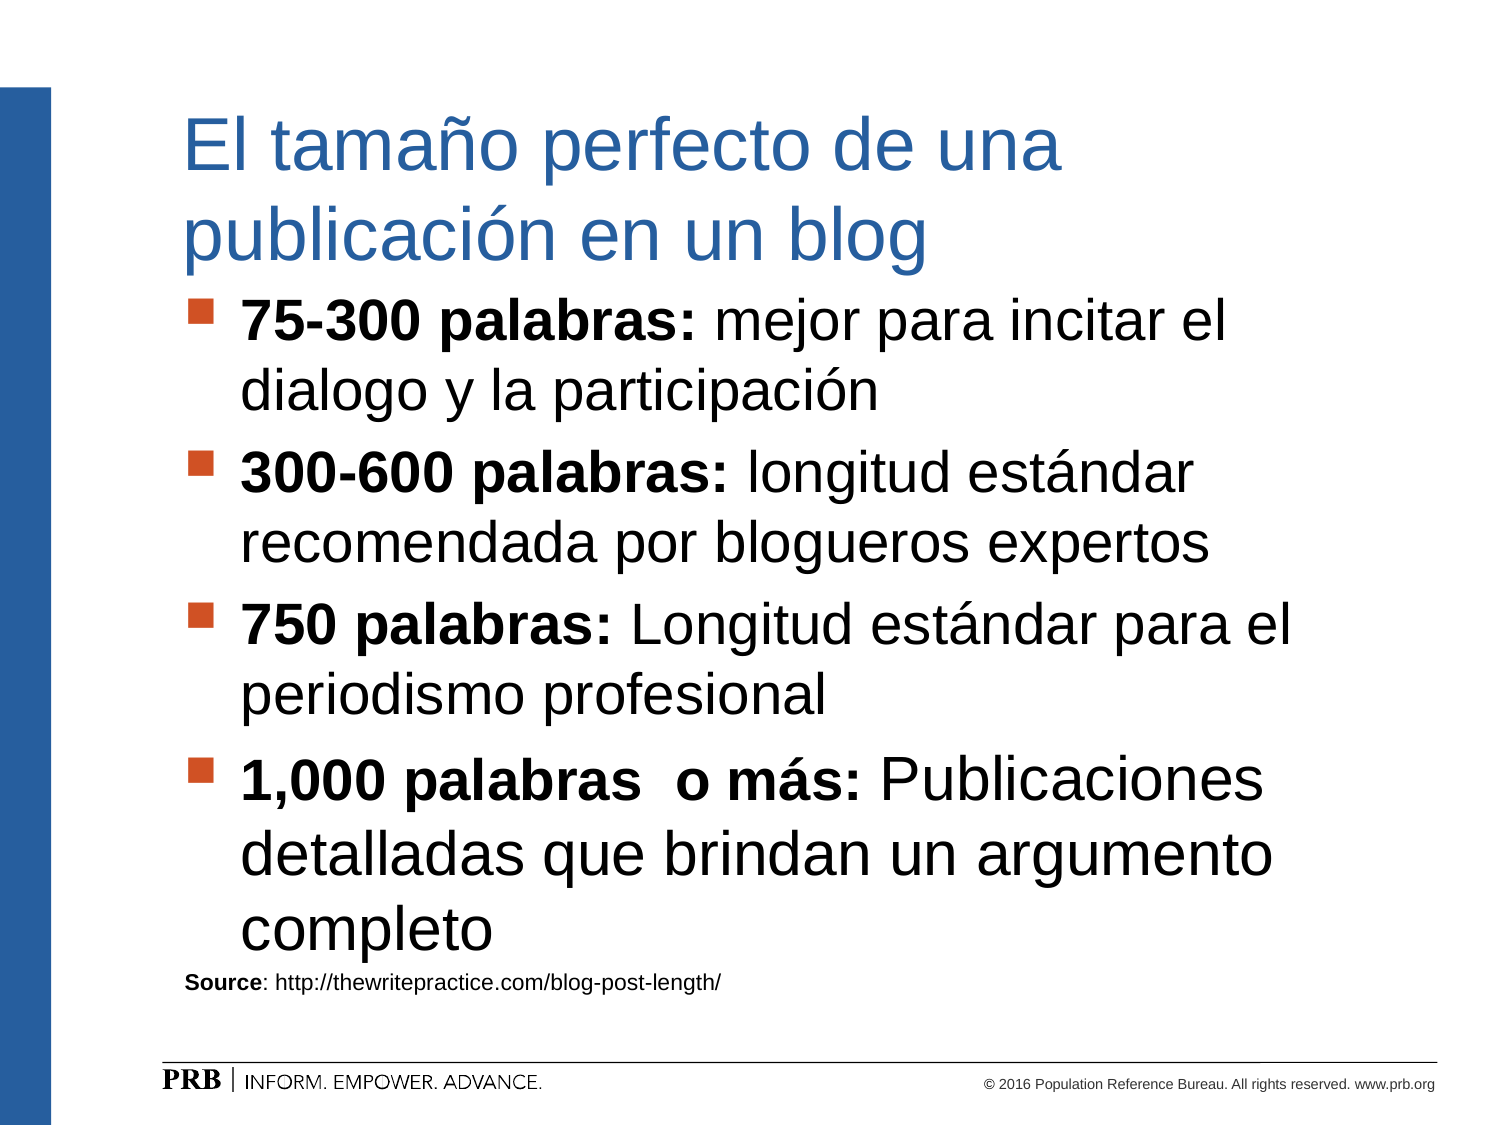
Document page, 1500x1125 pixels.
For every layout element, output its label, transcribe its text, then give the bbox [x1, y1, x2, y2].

list 75-300 palabras: mejor para incitar el dialogo y la participación 300-600 palabras: longitud estándar recomendada por blogueros expertos 750 palabras: Longitud estándar para el periodismo profesional 1,000 palabras o más: Publicaciones detalladas que brindan un argumento completo Source: http://thewritepractice.com/blog-post-length/ [169, 274, 1438, 1038]
title El tamaño perfecto de una publicación en un blog [167, 87, 1438, 251]
